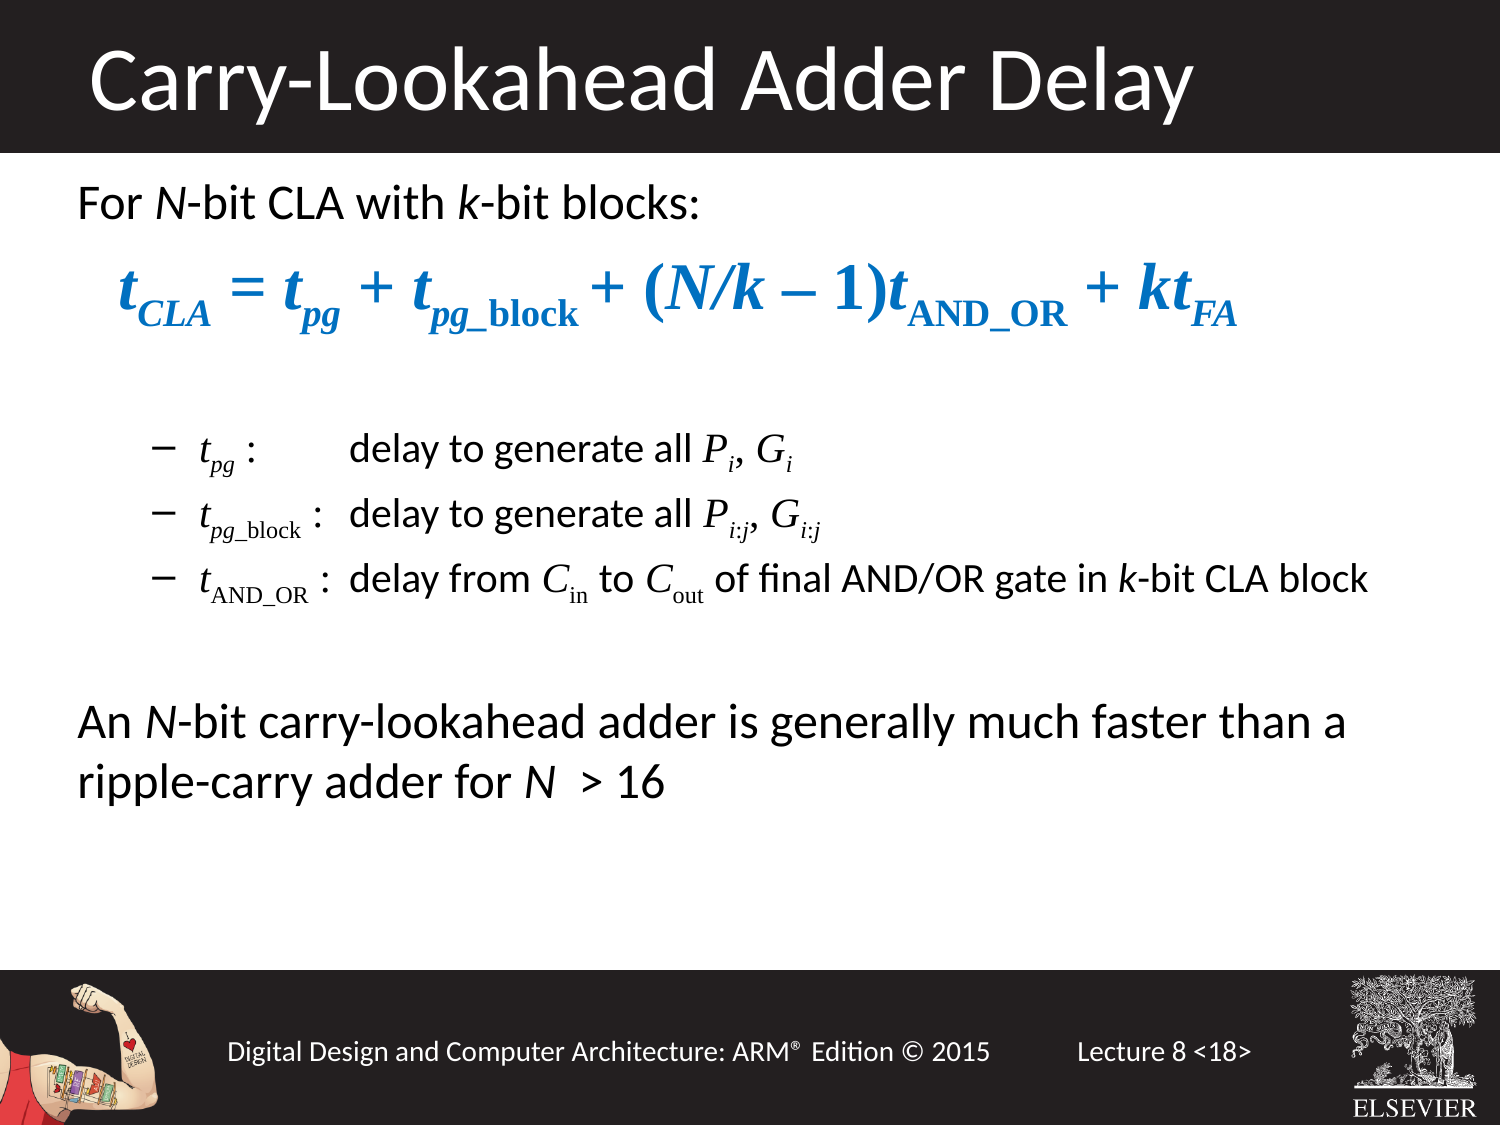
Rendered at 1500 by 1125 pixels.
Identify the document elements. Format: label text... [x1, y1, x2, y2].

picture [0, 979, 163, 1125]
text_box For N-bit CLA with k-bit blocks: tCLA = tpg + tpg_block + (N/k – 1)tAND_OR + ktFA tpg : delay to generate all Pi, Gi tpg_block : delay to generate all Pi:j, Gi:j tAND_OR : delay from Cin to Cout of final AND/OR gate in k-bit CLA block An N-bit carry-lookahead adder is generally much faster than a ripple-carry adder for N > 16 [62, 162, 1463, 1013]
text_box Carry-Lookahead Adder Delay [75, 11, 1375, 136]
picture [1350, 974, 1477, 1117]
